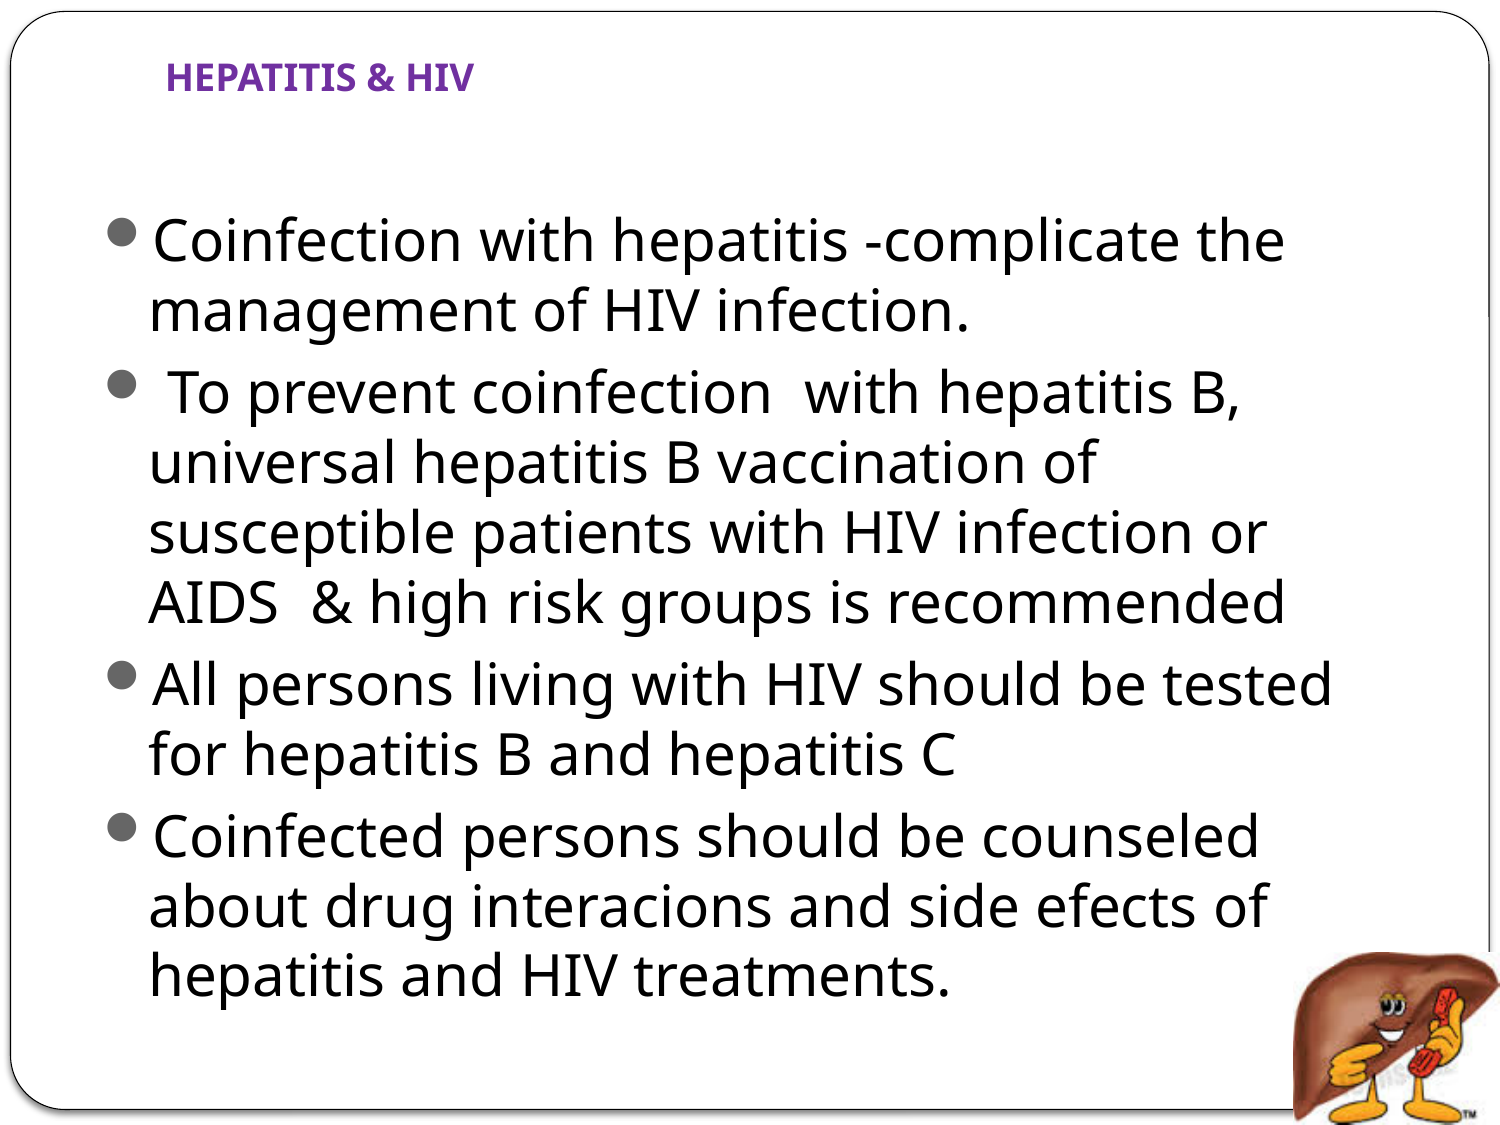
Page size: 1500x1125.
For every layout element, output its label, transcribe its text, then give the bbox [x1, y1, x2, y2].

title HEPATITIS & HIV [150, 45, 1425, 114]
list Coinfection with hepatitis -complicate the management of HIV infection. To prevent coinfection with hepatitis B, universal hepatitis B vaccination of susceptible patients with HIV infection or AIDS & high risk groups is recommended All persons living with HIV should be tested for hepatitis B and hepatitis C Coinfected persons should be counseled about drug interacions and side efects of hepatitis and HIV treatments. [88, 196, 1400, 1047]
picture [1293, 951, 1500, 1125]
